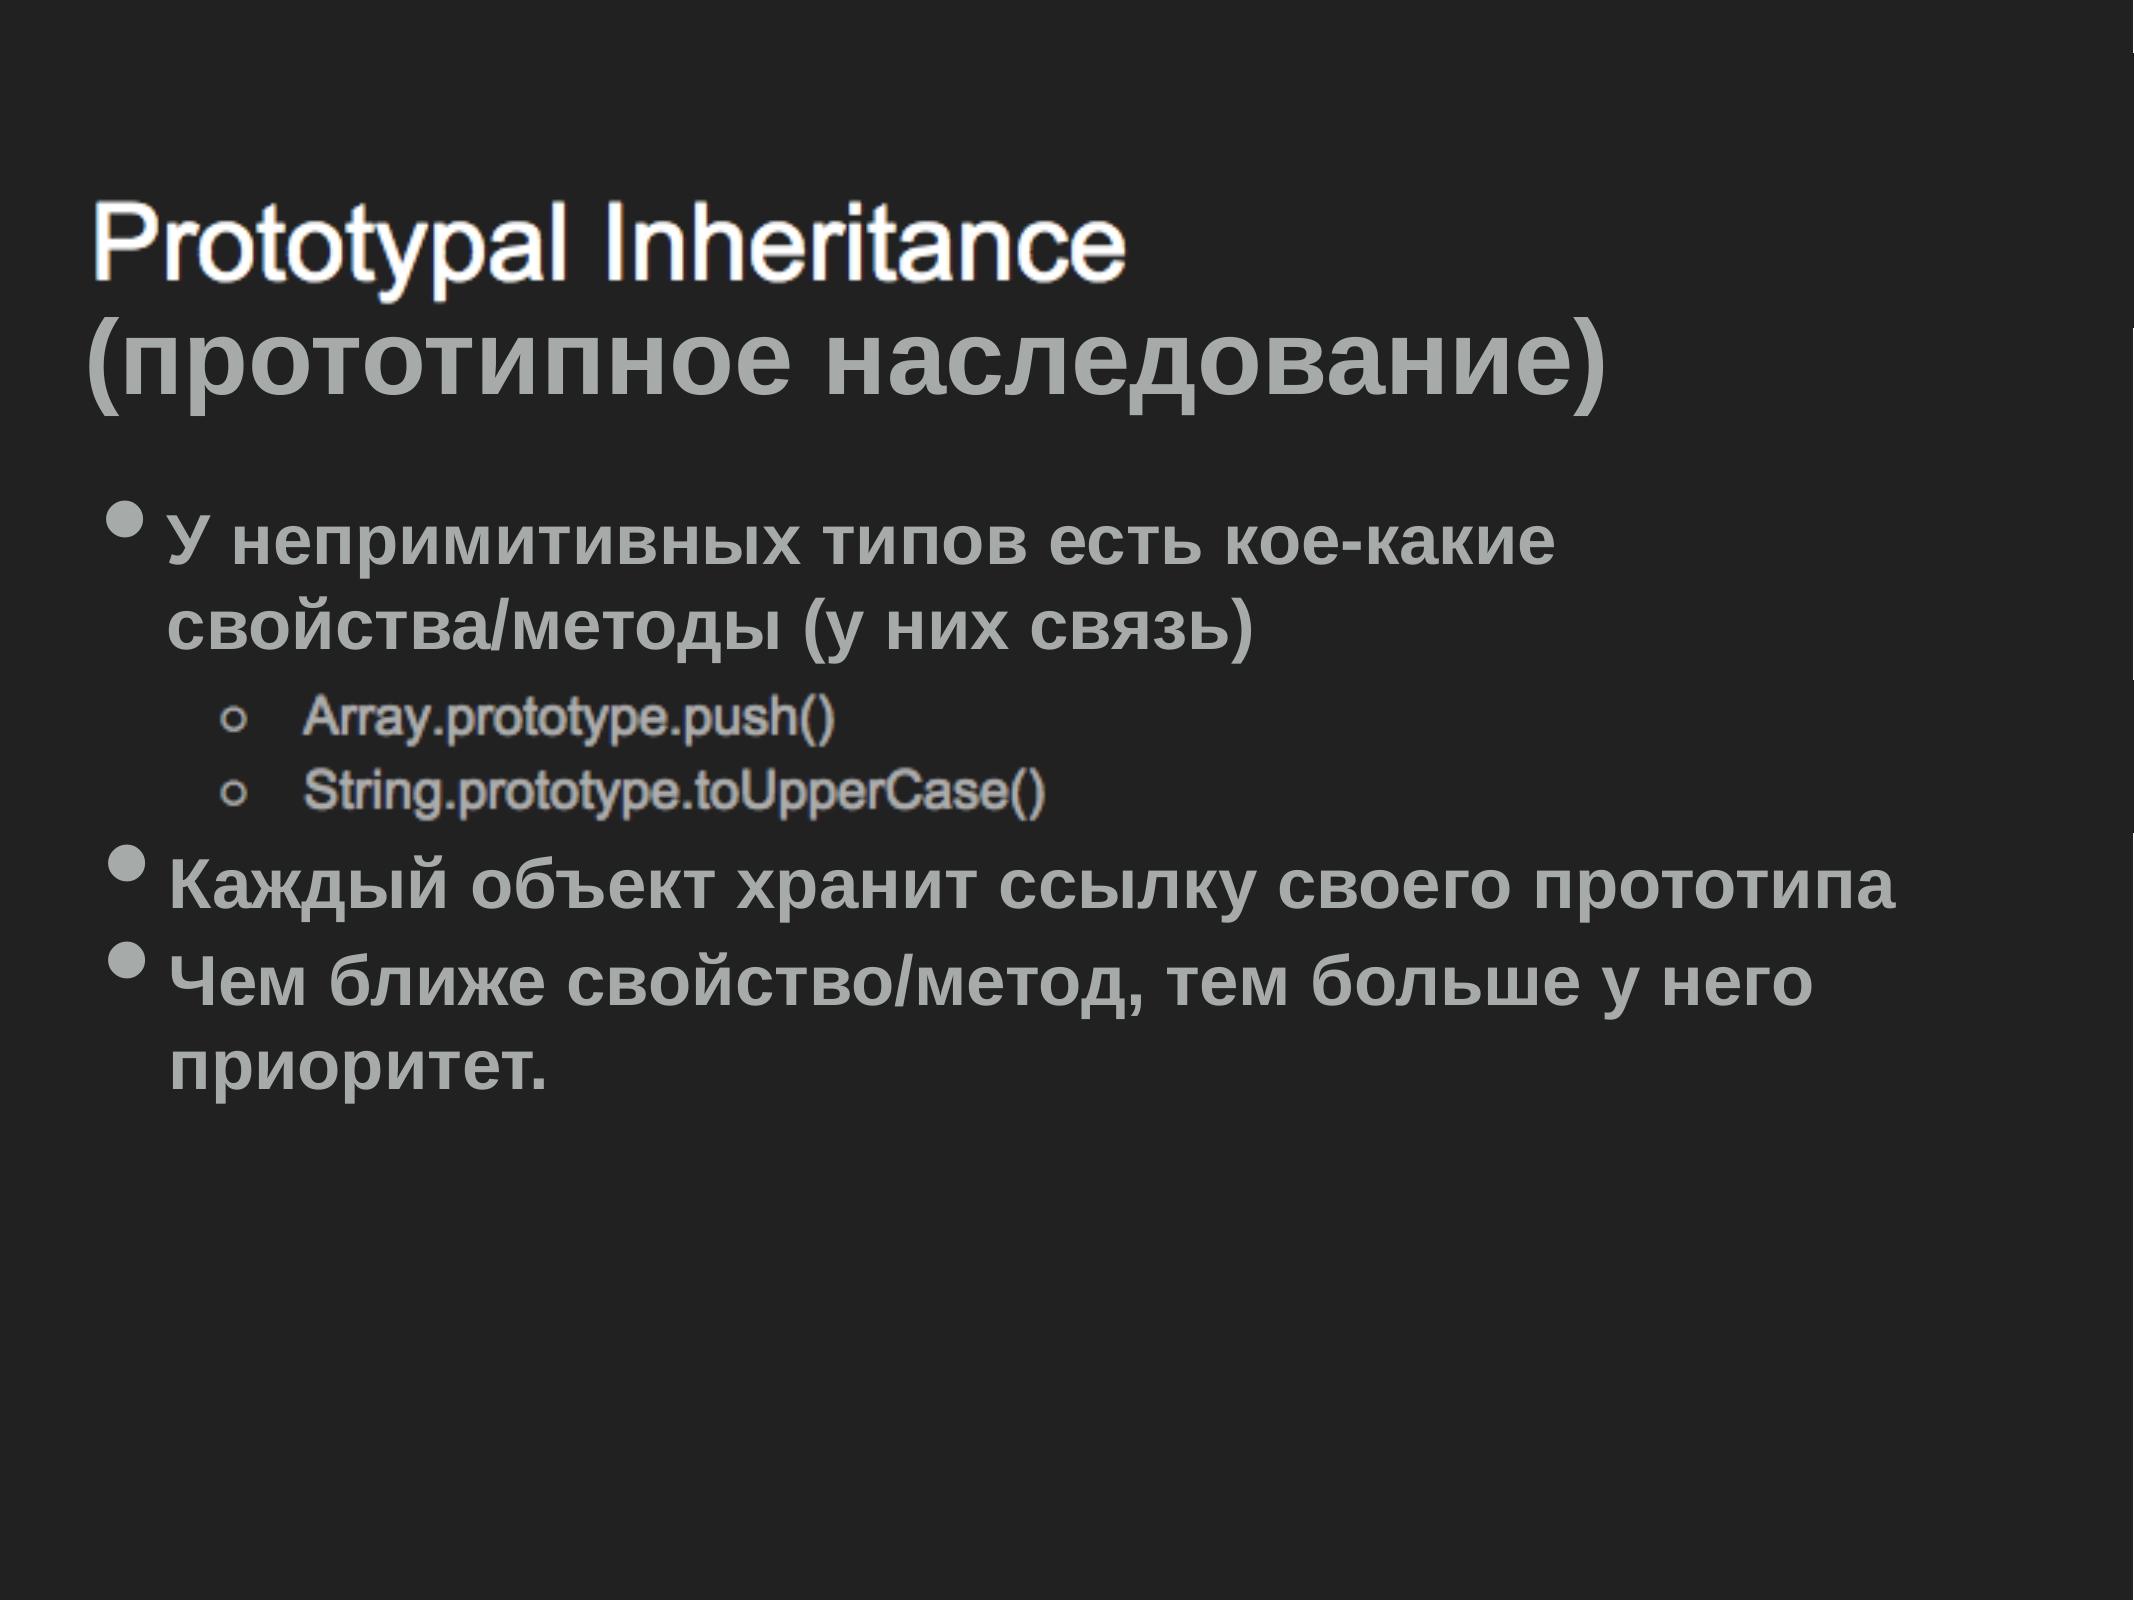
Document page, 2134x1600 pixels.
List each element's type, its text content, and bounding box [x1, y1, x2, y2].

picture [0, 53, 2134, 328]
text_box (прототипное наследование) [75, 328, 1619, 425]
picture [0, 680, 2134, 834]
text_box Каждый объект хранит ссылку своего прототипа [94, 834, 1959, 925]
text_box Чем ближе свойство/метод, тем больше у него приоритет. [94, 925, 1959, 1113]
text_box У непримитивных типов есть кое-какие свойства/методы (у них связь) [93, 485, 1820, 672]
